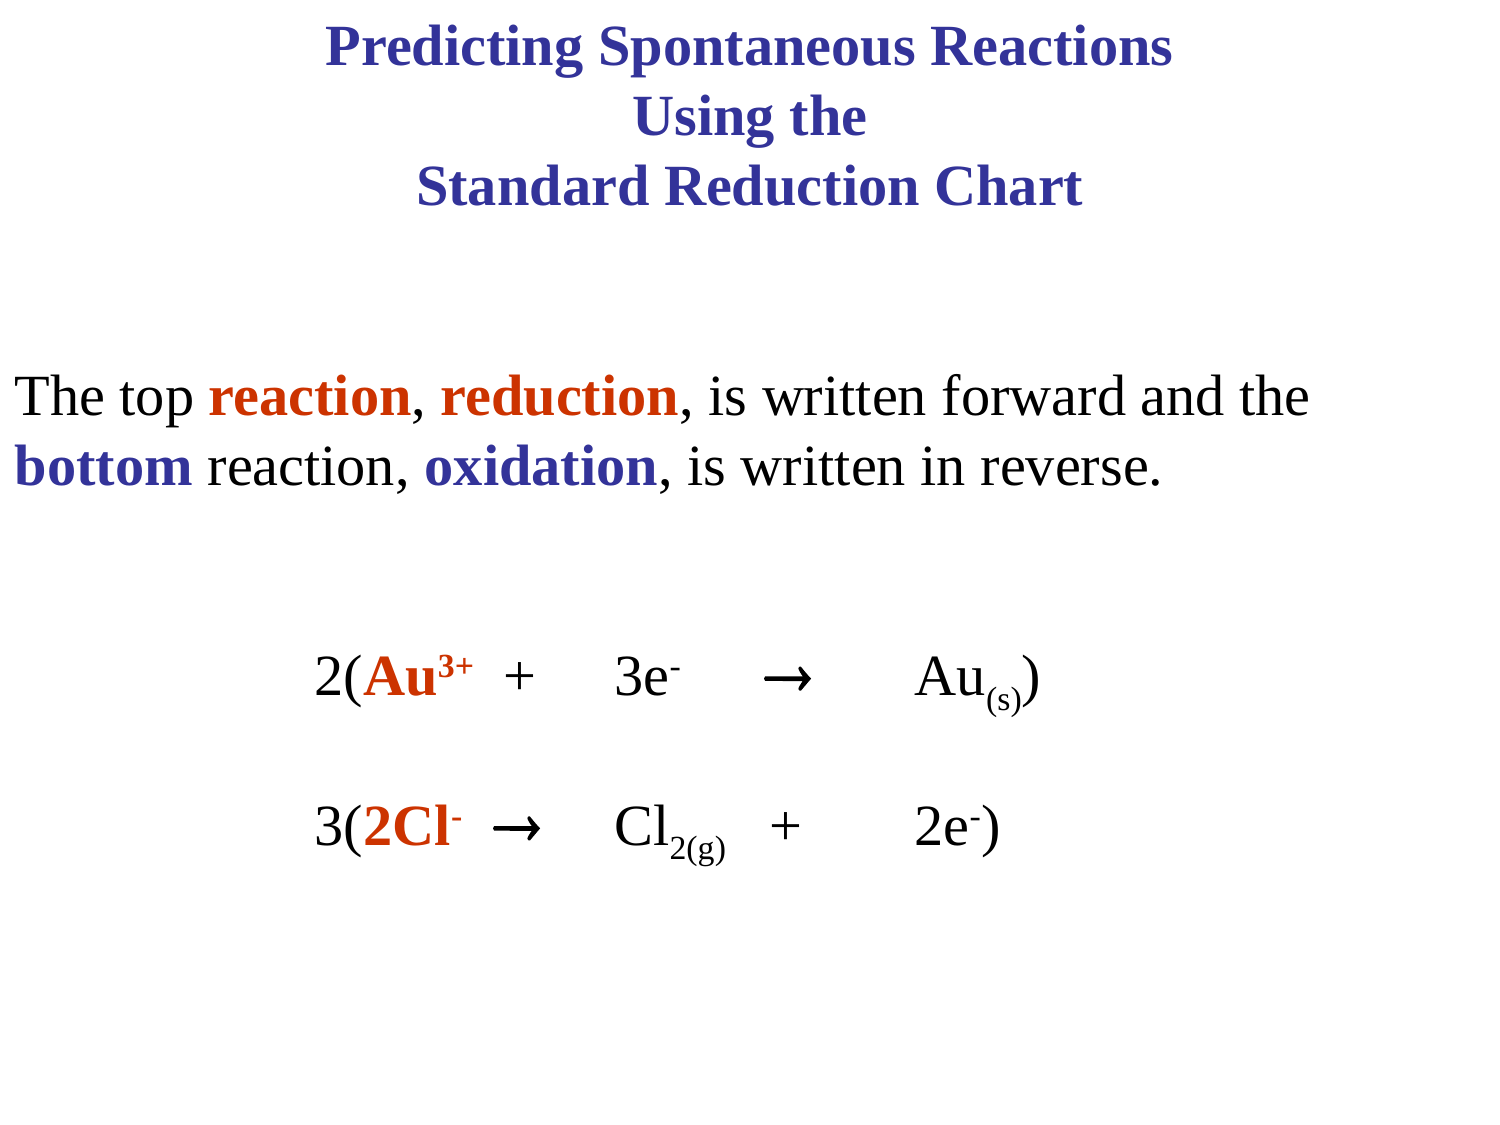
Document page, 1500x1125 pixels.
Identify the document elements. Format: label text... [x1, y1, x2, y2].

text_box Predicting Spontaneous Reactions Using the Standard Reduction Chart The top reaction, reduction, is written forward and the bottom reaction, oxidation, is written in reverse. 2(Au3+ + 3e-  Au(s)) 3(2Cl-  Cl2(g) + 2e-) [0, 0, 1500, 1014]
